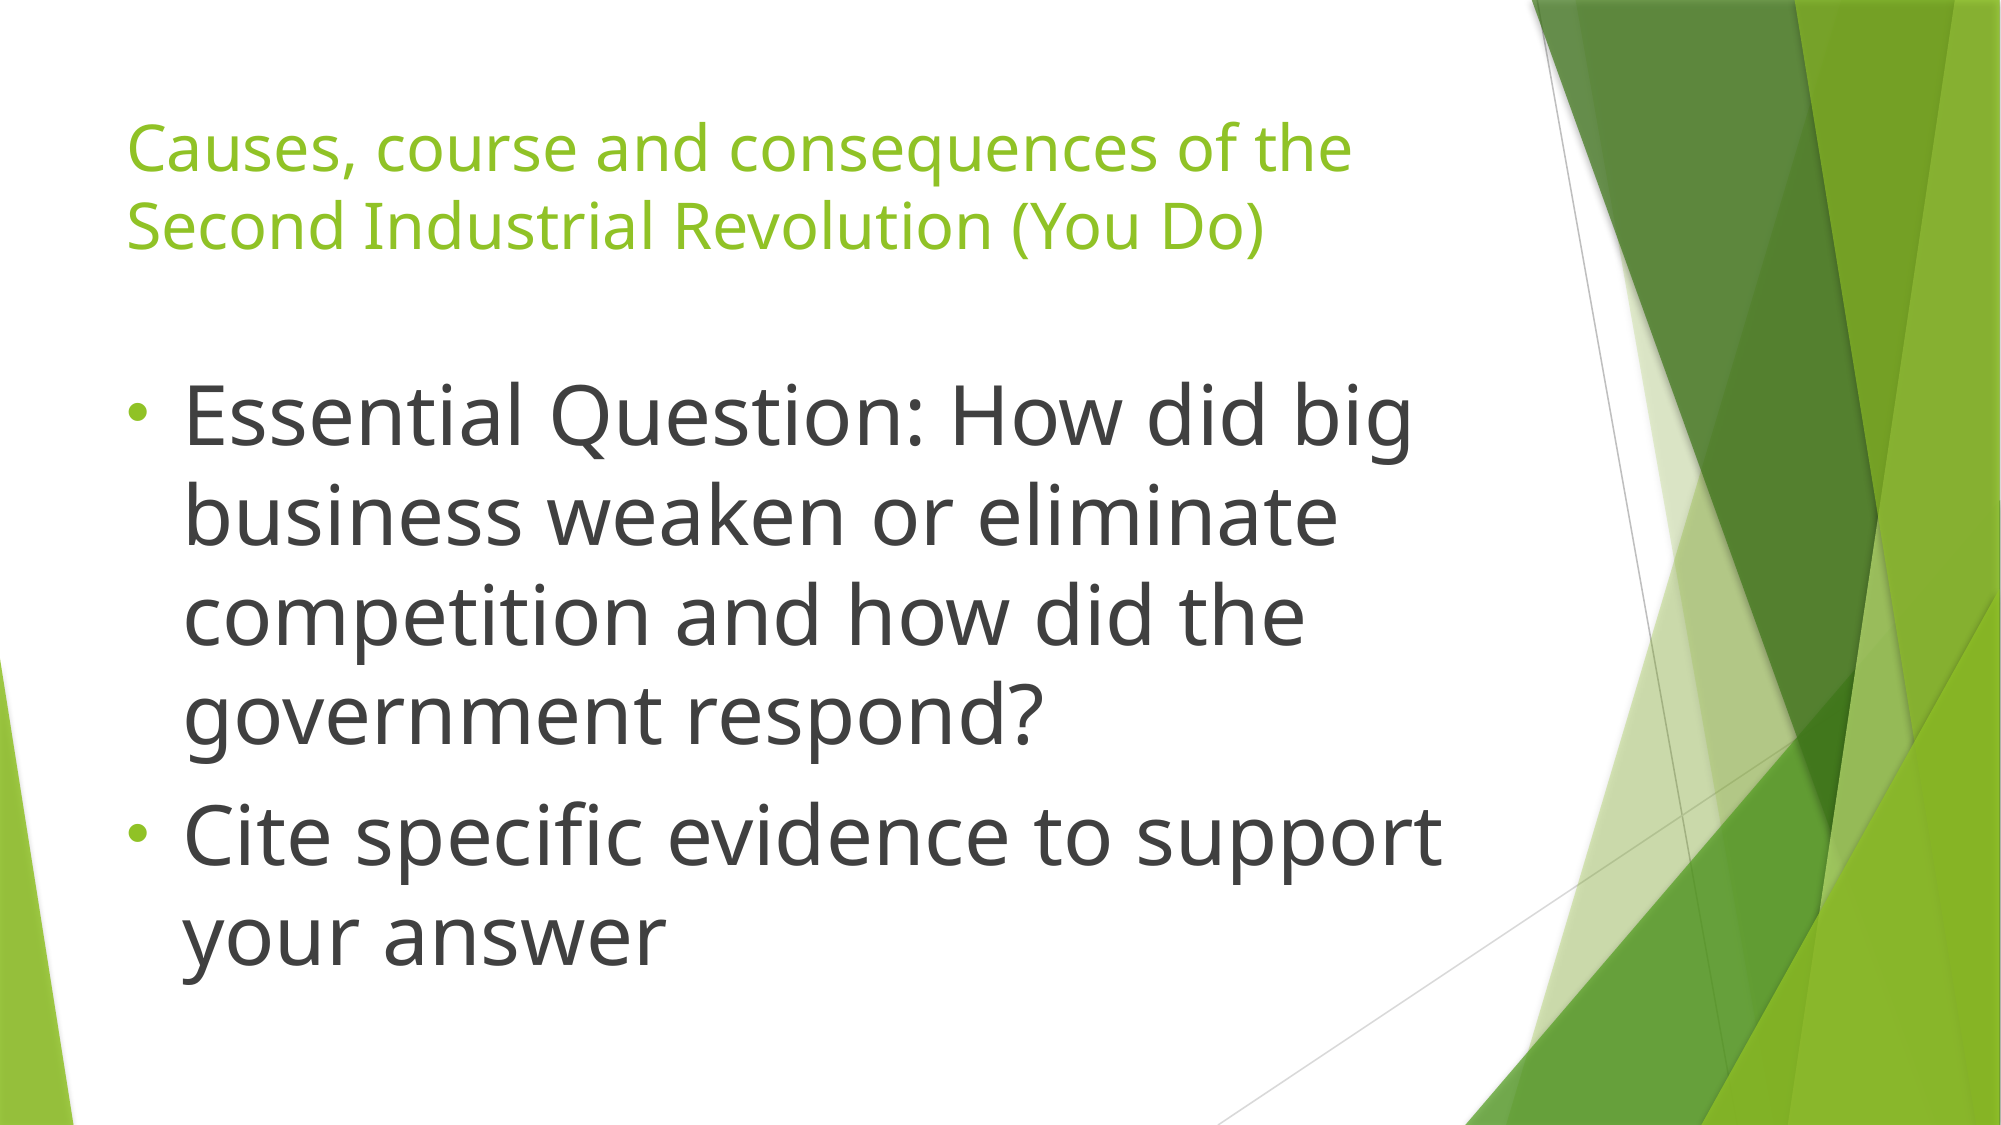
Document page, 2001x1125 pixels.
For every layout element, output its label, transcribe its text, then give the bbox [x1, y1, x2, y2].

title Causes, course and consequences of the Second Industrial Revolution (You Do) [111, 99, 1522, 317]
list Essential Question: How did big business weaken or eliminate competition and how did the government respond? Cite specific evidence to support your answer [111, 354, 1522, 992]
